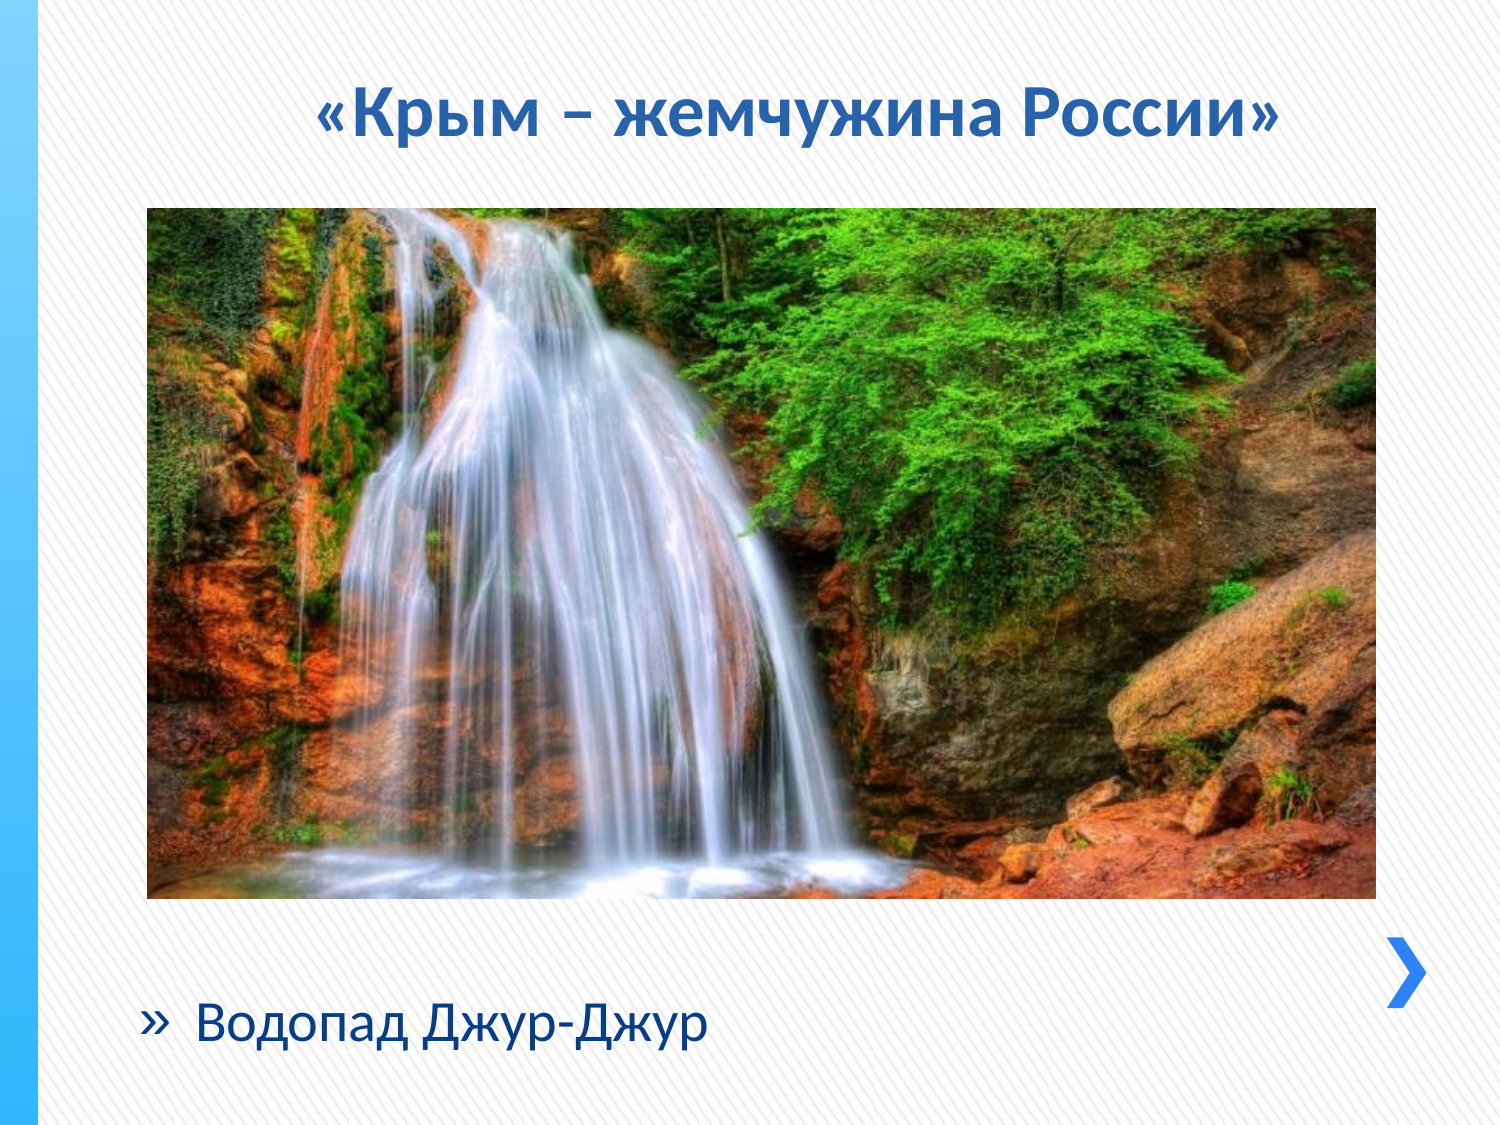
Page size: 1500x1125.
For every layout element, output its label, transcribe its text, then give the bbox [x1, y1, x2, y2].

list Водопад Джур-Джур [123, 975, 1349, 1082]
text_box «Крым – жемчужина России» [206, 30, 1394, 160]
picture [37, 0, 1500, 1125]
